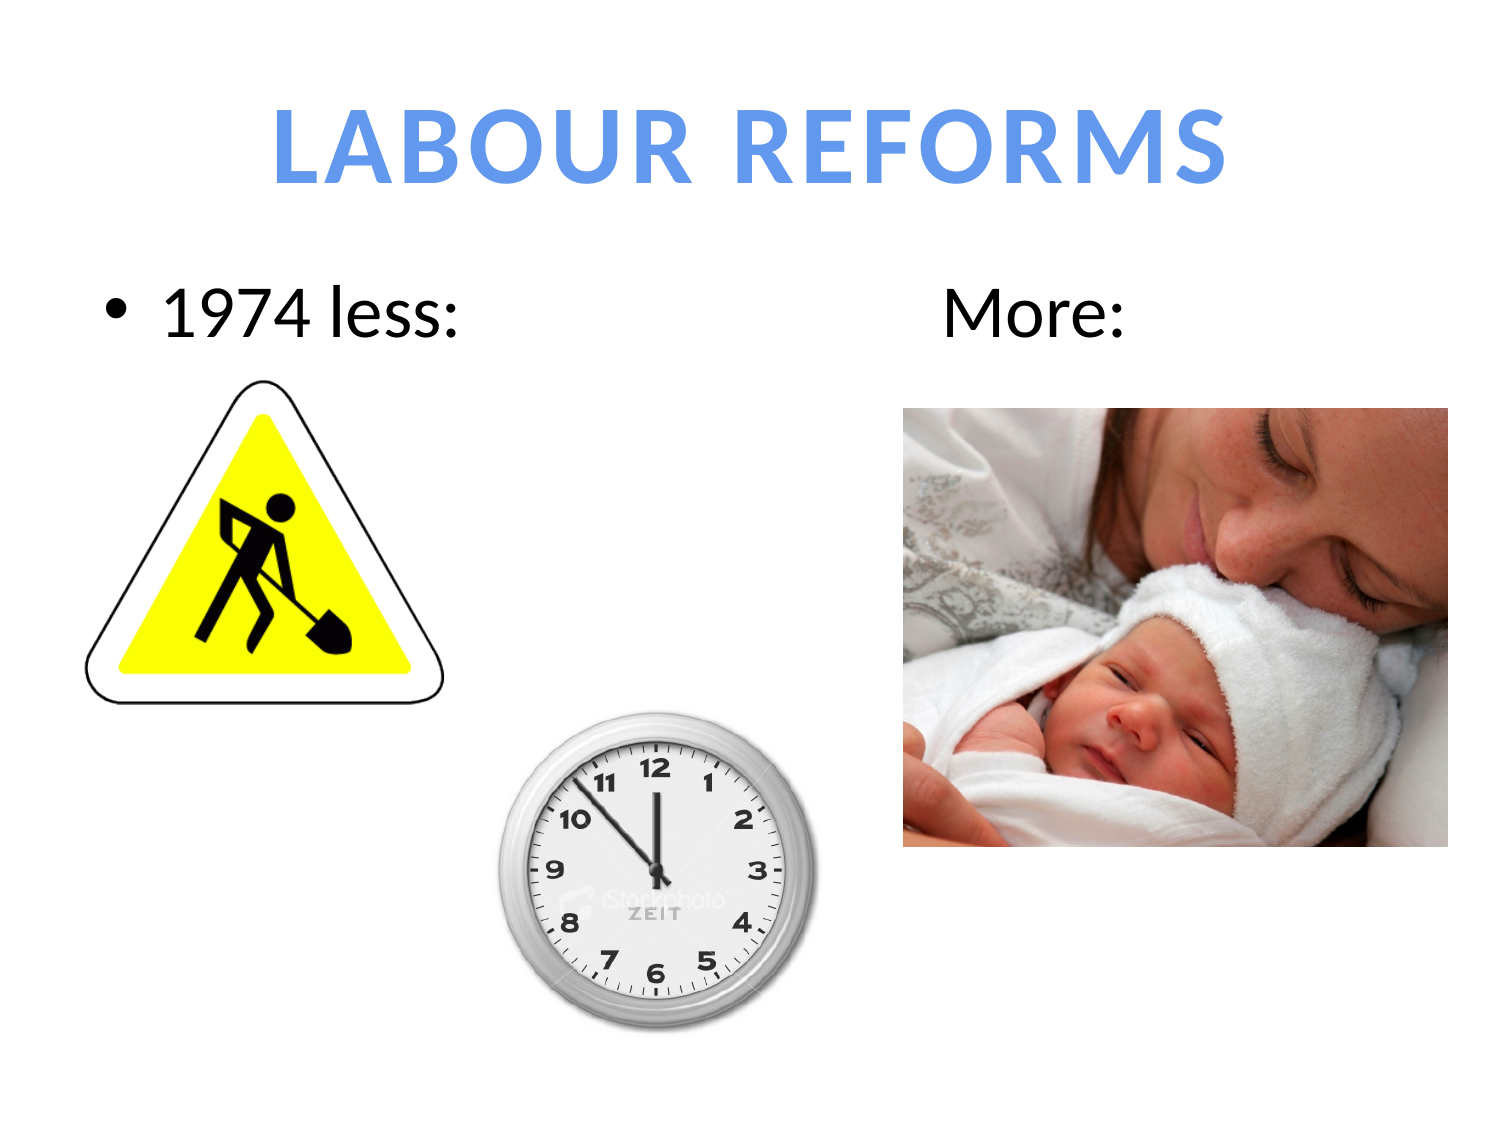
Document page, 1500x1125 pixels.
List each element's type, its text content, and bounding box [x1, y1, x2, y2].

title LABOUR REFORMS [75, 37, 1425, 241]
text_box More: [927, 255, 1258, 361]
picture [478, 692, 833, 1048]
list 1974 less: [88, 255, 599, 622]
picture [903, 408, 1448, 848]
picture [76, 373, 454, 705]
